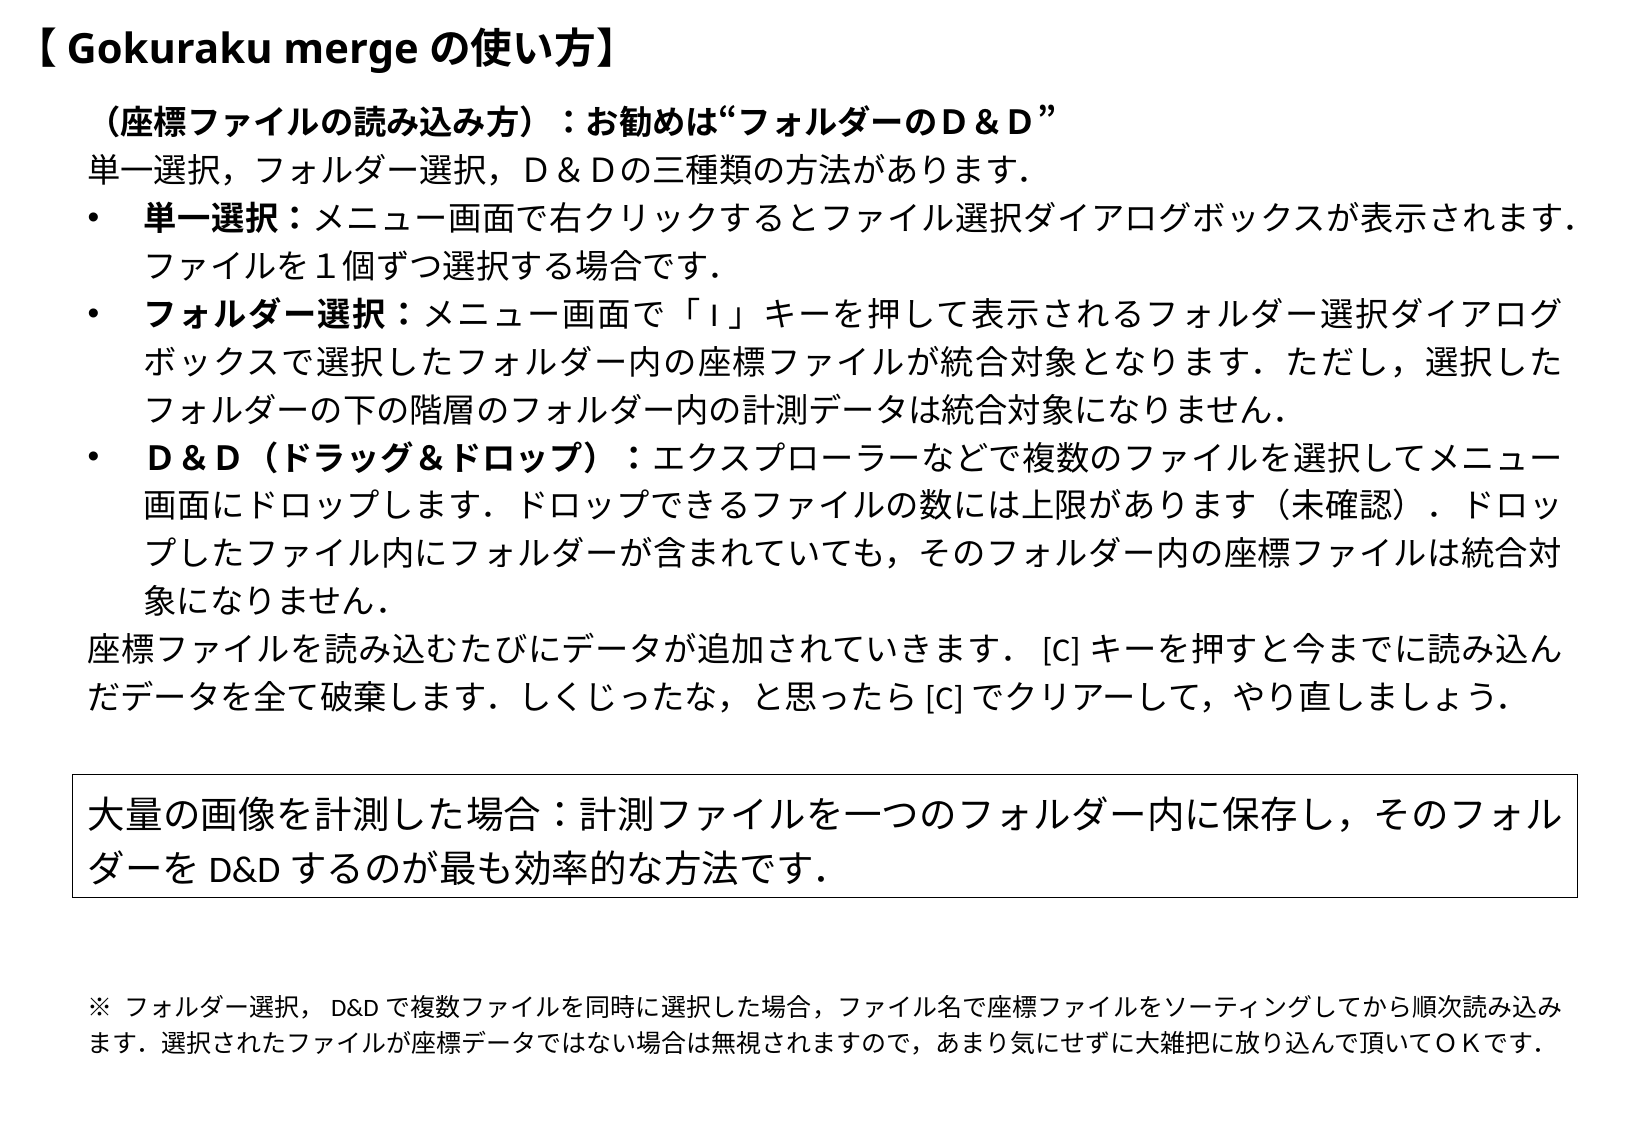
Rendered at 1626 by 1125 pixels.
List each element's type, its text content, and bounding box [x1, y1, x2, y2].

title 【Gokuraku mergeの使い方】 [0, 0, 1625, 101]
text_box 大量の画像を計測した場合：計測ファイルを一つのフォルダー内に保存し，そのフォルダーをD&Dするのが最も効率的な方法です． [72, 774, 1578, 898]
text_box ※ フォルダー選択，D&Dで複数ファイルを同時に選択した場合，ファイル名で座標ファイルをソーティングしてから順次読み込みます．選択されたファイルが座標データではない場合は無視されますので，あまり気にせずに大雑把に放り込んで頂いてＯＫです． [72, 977, 1578, 1065]
text_box （座標ファイルの読み込み方）：お勧めは“フォルダーのＤ＆Ｄ” 単一選択，フォルダー選択，Ｄ＆Ｄの三種類の方法があります． 単一選択：メニュー画面で右クリックするとファイル選択ダイアログボックスが表示されます．ファイルを１個ずつ選択する場合です． フォルダー選択：メニュー画面で「I」キーを押して表示されるフォルダー選択ダイアログボックスで選択したフォルダー内の座標ファイルが統合対象となります．ただし，選択したフォルダーの下の階層のフォルダー内の計測データは統合対象になりません． Ｄ＆Ｄ（ドラッグ＆ドロップ）：エクスプローラーなどで複数のファイルを選択してメニュー画面にドロップします．ドロップできるファイルの数には上限があります（未確認）．ドロップしたファイル内にフォルダーが含まれていても，そのフォルダー内の座標ファイルは統合対象になりません． 座標ファイルを読み込むたびにデータが追加されていきます．[C]キーを押すと今までに読み込んだデータを全て破棄します．しくじったな，と思ったら[C]でクリアーして，やり直しましょう． [72, 85, 1578, 724]
